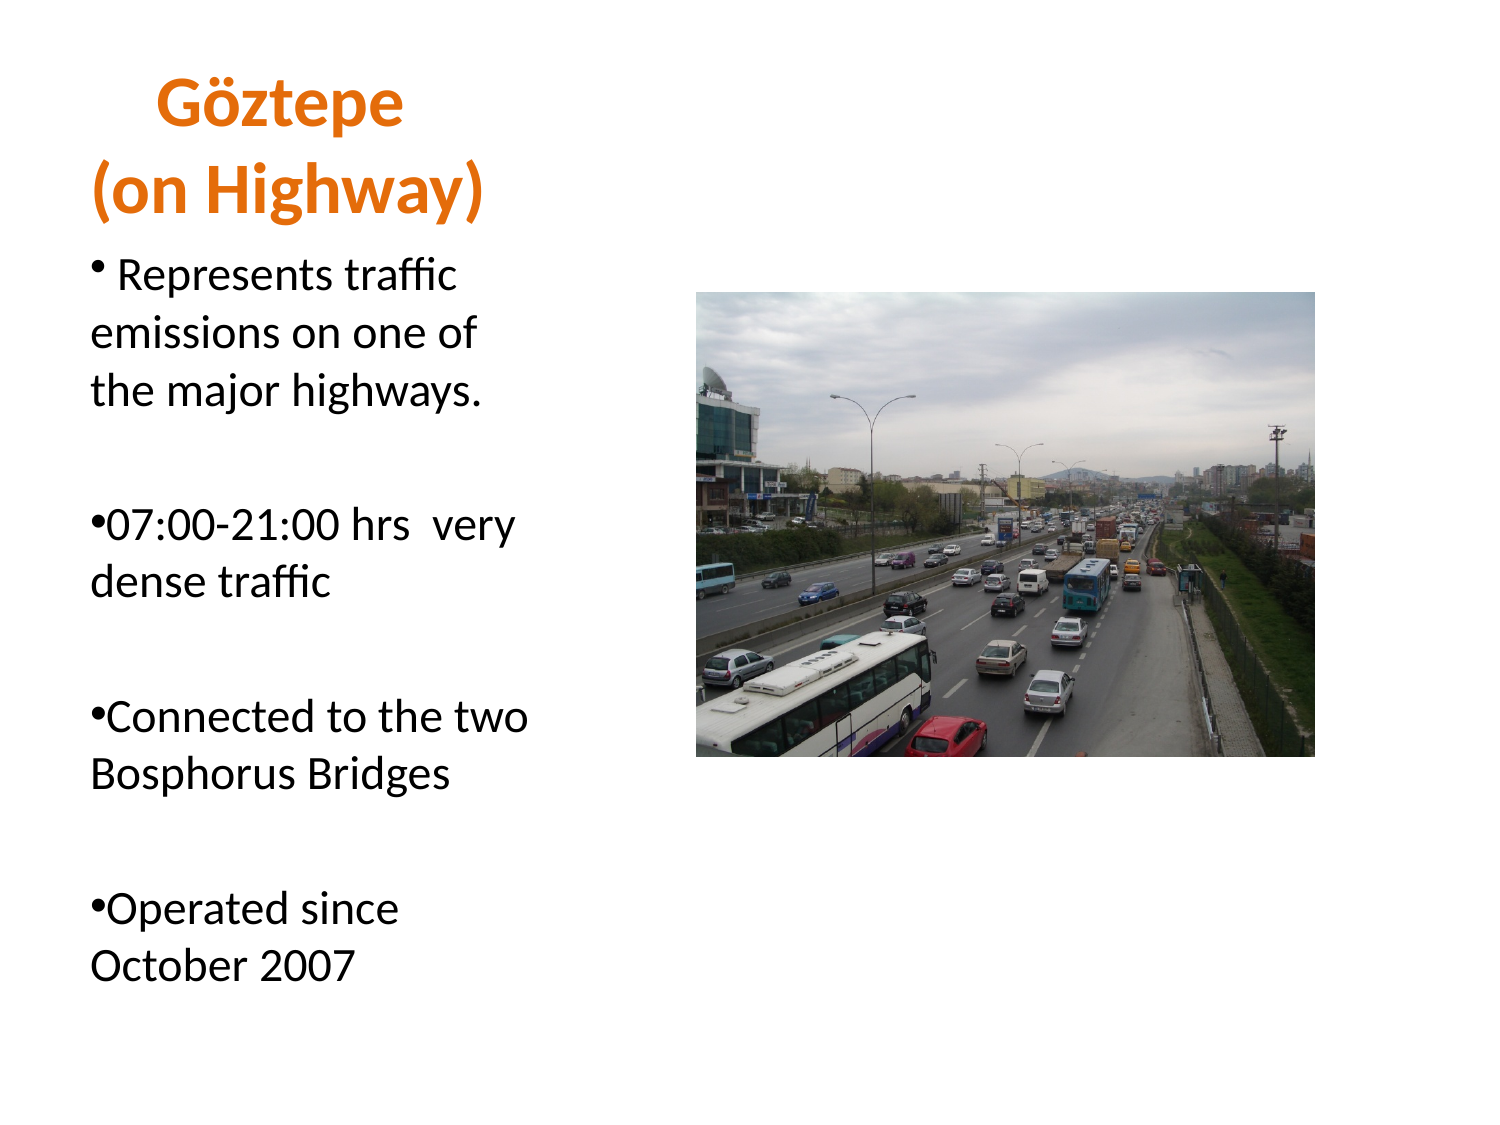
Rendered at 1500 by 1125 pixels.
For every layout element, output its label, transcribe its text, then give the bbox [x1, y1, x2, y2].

title Göztepe (on Highway) [75, 44, 891, 236]
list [696, 292, 1316, 757]
list Represents traffic emissions on one of the major highways. 07:00-21:00 hrs very dense traffic Connected to the two Bosphorus Bridges Operated since October 2007 [75, 235, 569, 1005]
